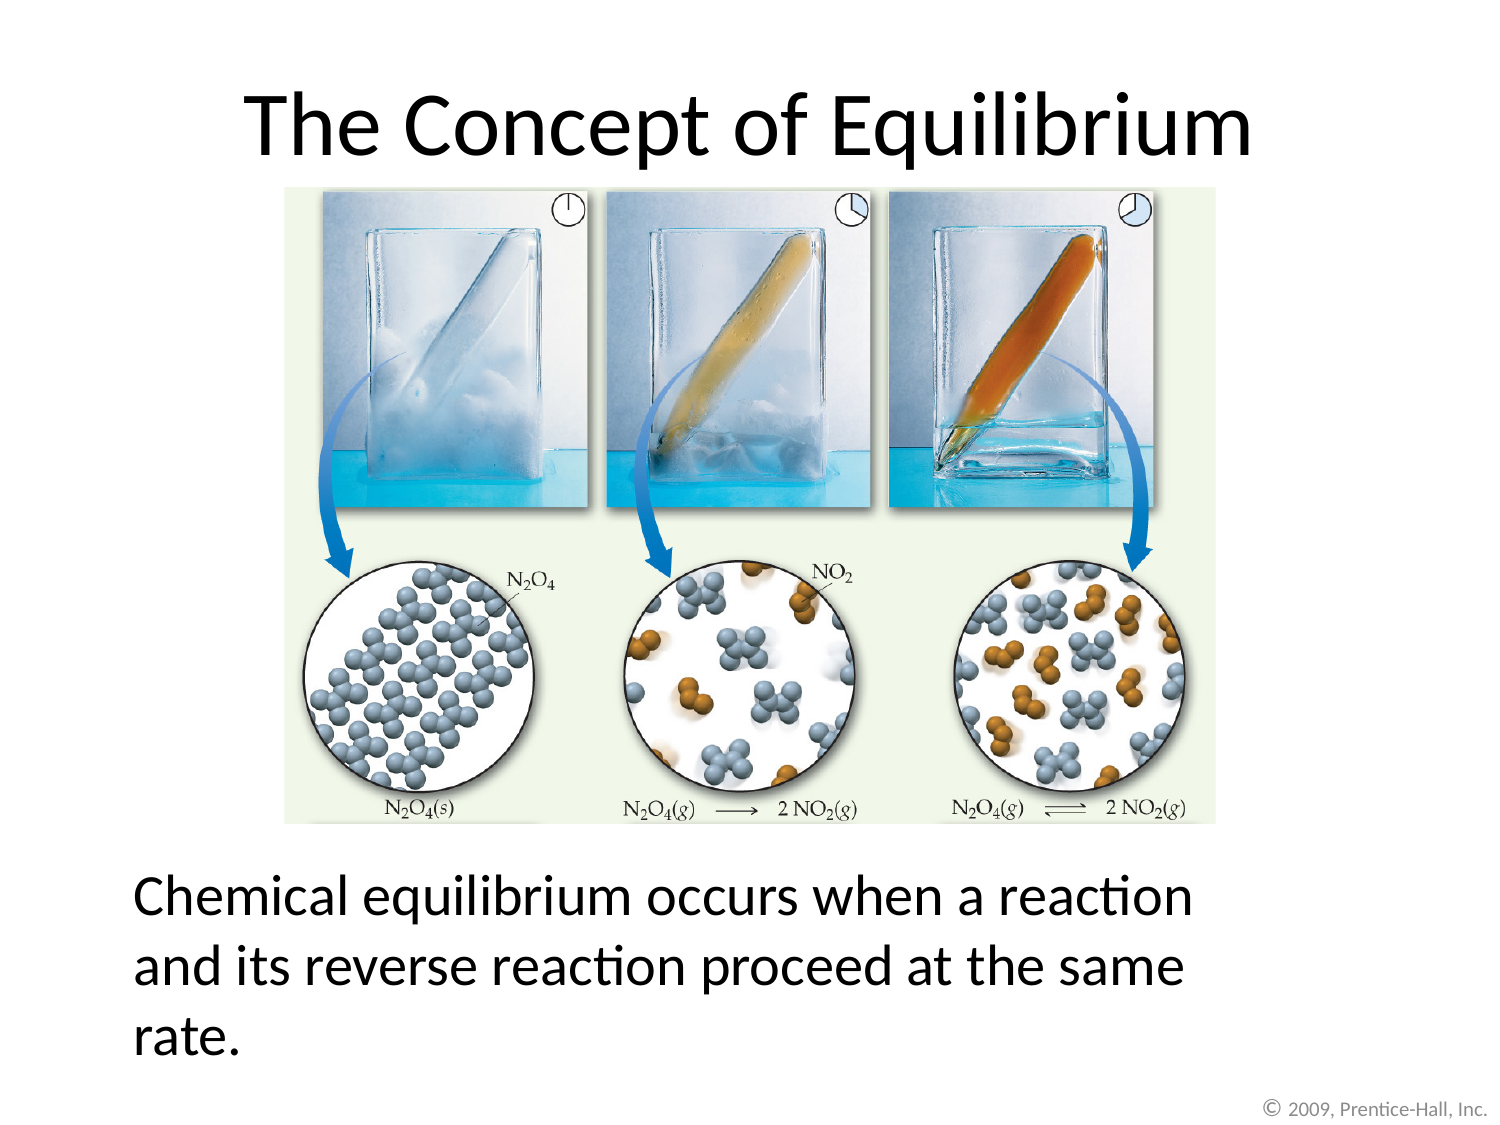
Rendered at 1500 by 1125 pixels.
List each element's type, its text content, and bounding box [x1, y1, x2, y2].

title The Concept of Equilibrium [0, 24, 1500, 213]
footer © 2009, Prentice-Hall, Inc. [1275, 1087, 1500, 1125]
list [284, 187, 1216, 824]
list Chemical equilibrium occurs when a reaction and its reverse reaction proceed at the same rate. [62, 849, 1275, 1125]
